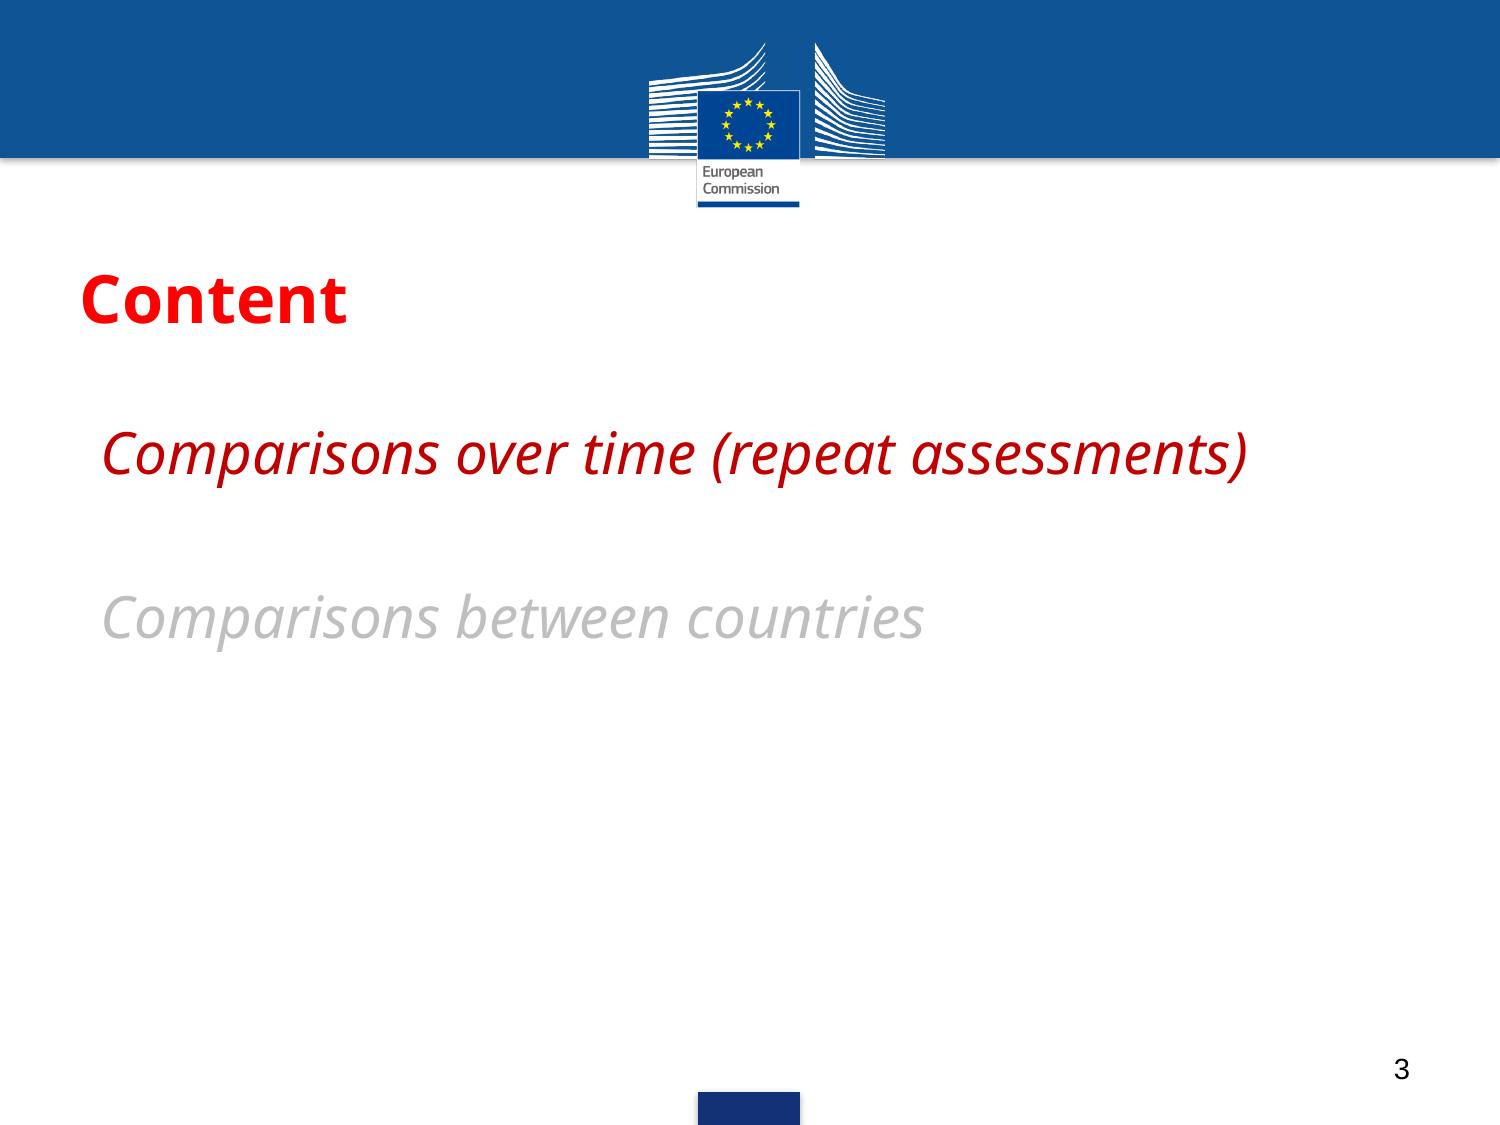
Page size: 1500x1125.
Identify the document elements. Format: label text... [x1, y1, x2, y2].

slide_number 3 [1074, 1042, 1426, 1103]
picture [649, 42, 885, 208]
list Comparisons over time (repeat assessments) Comparisons between countries [29, 408, 1471, 988]
title Content [64, 219, 1415, 374]
